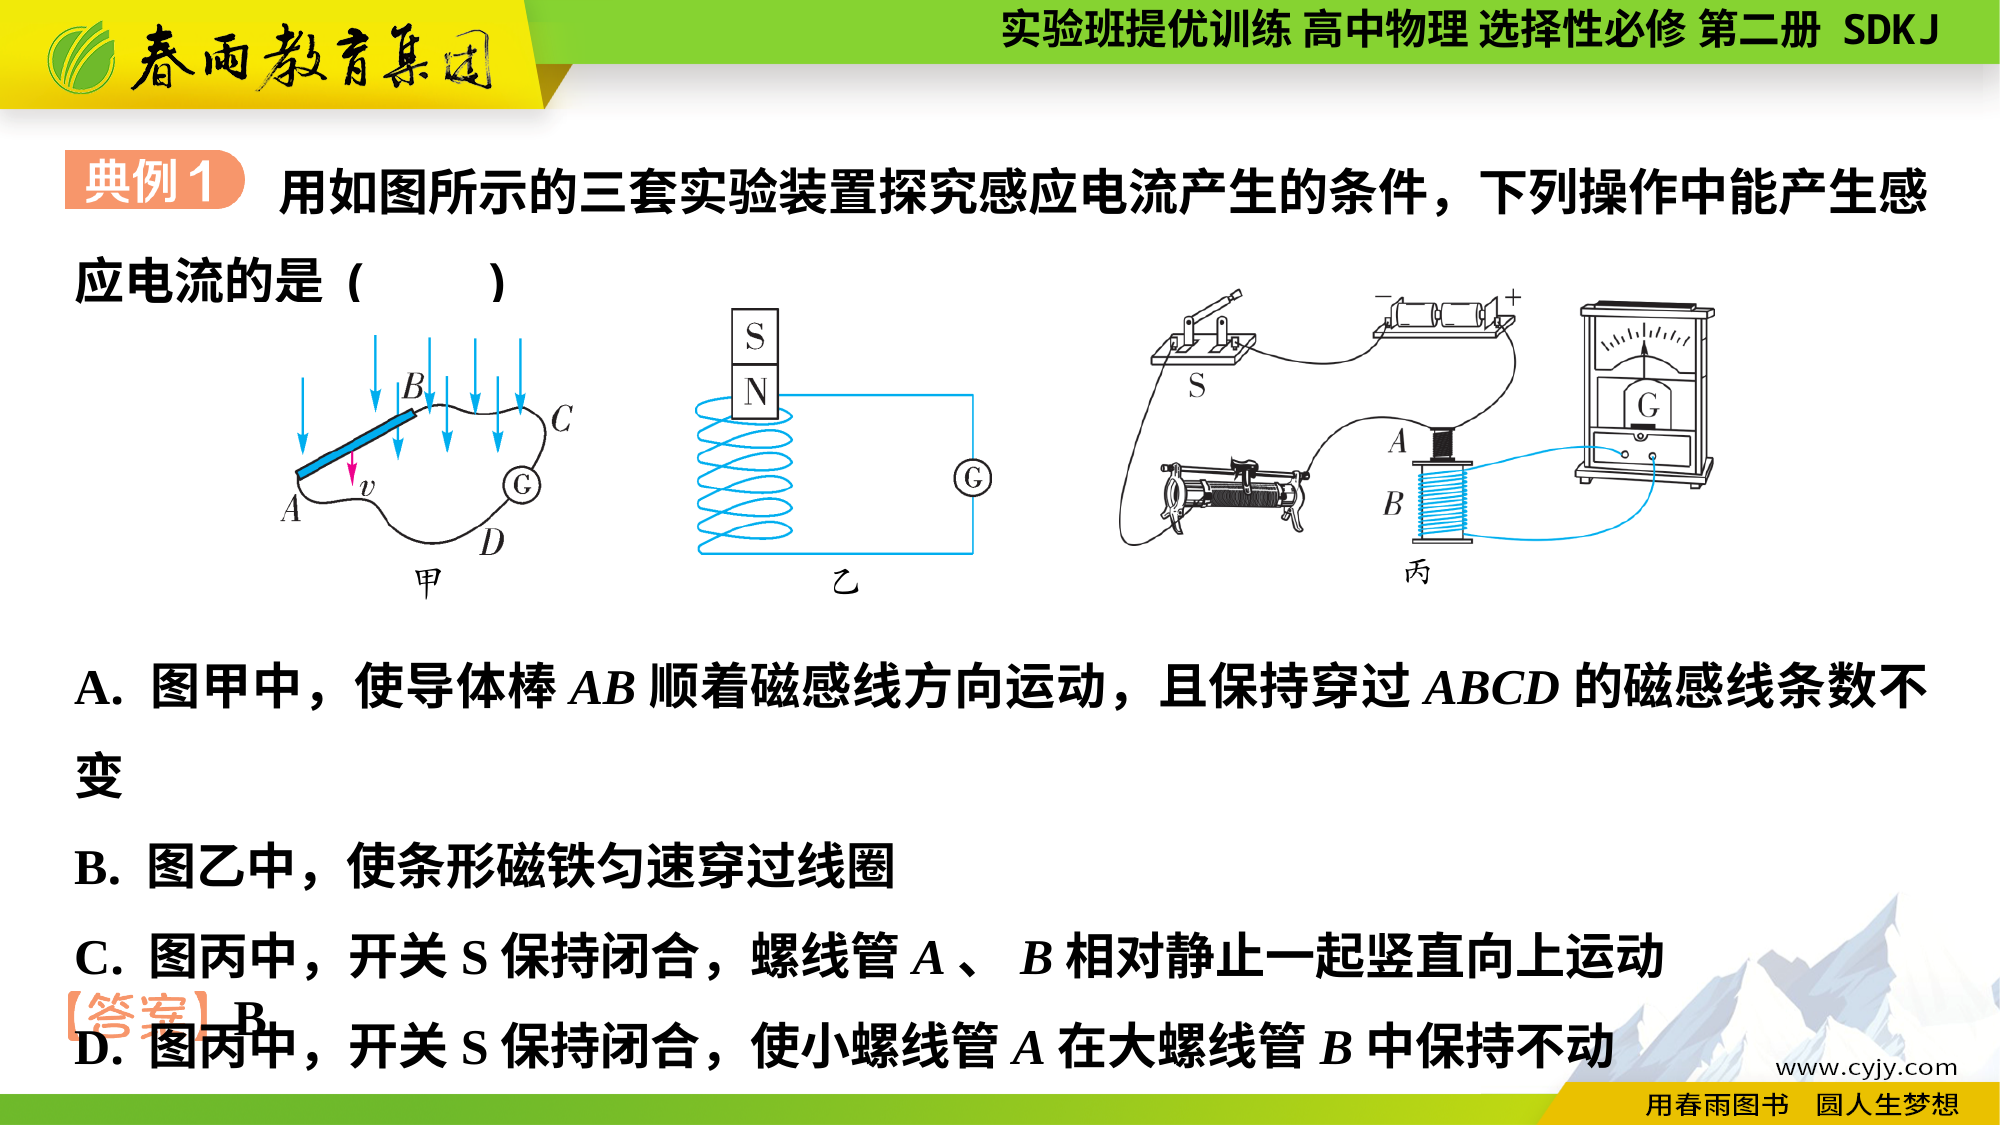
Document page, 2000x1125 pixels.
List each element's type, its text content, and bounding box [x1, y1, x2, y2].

text_box B [218, 977, 282, 1053]
list 用如图所示的三套实验装置探究感应电流产生的条件，下列操作中能产生感应电流的是 ( ) A. 图甲中，使导体棒AB顺着磁感线方向运动，且保持穿过ABCD的磁感线条数不变 B. 图乙中，使条形磁铁匀速穿过线圈 C. 图丙中，开关S保持闭合，螺线管A、B相对静止一起竖直向上运动 D. 图丙中，开关S保持闭合，使小螺线管A在大螺线管B中保持不动 [59, 122, 1944, 1001]
picture [0, 0, 2000, 1125]
